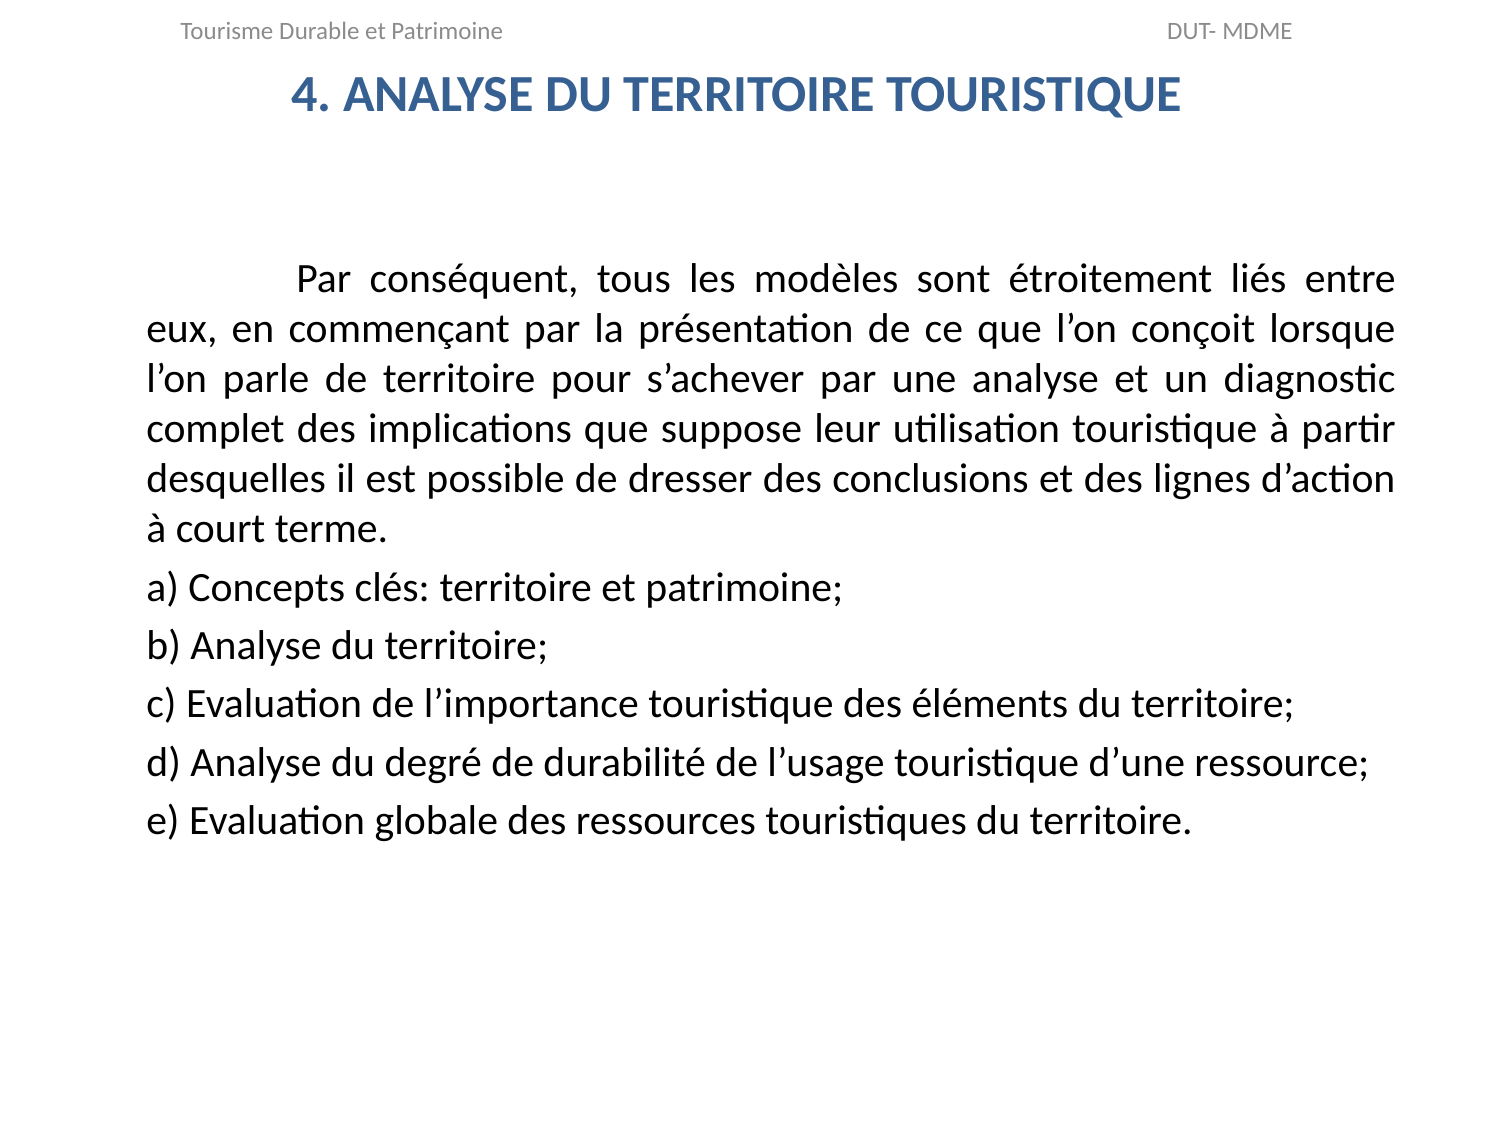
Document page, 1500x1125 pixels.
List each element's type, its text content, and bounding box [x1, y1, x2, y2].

title 4. Analyse du territoire touristique [123, 60, 1349, 150]
footer Tourisme Durable et Patrimoine DUT- MDME [41, 0, 1436, 60]
list Par conséquent, tous les modèles sont étroitement liés entre eux, en commençant par la présentation de ce que l’on conçoit lorsque l’on parle de territoire pour s’achever par une analyse et un diagnostic complet des implications que suppose leur utilisation touristique à partir desquelles il est possible de dresser des conclusions et des lignes d’action à court terme. a) Concepts clés: territoire et patrimoine; b) Analyse du territoire; c) Evaluation de l’importance touristique des éléments du territoire; d) Analyse du degré de durabilité de l’usage touristique d’une ressource; e) Evaluation globale des ressources touristiques du territoire. [75, 184, 1412, 1062]
